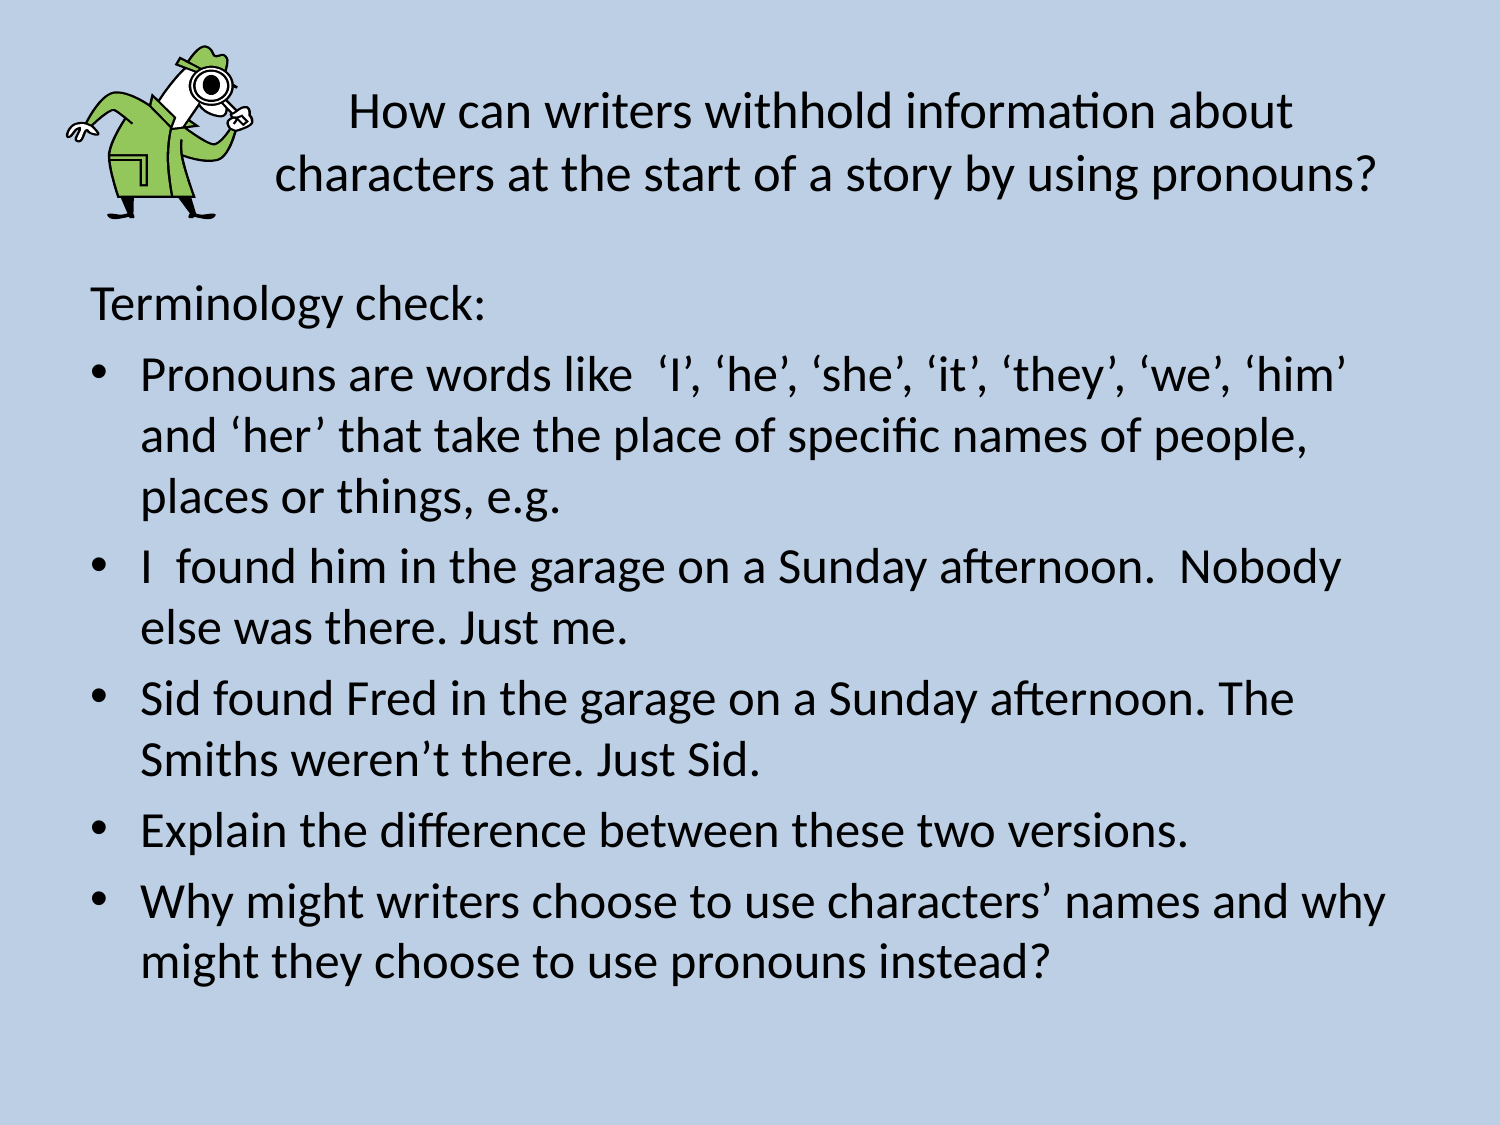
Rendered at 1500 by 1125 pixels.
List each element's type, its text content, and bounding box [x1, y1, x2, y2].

list Terminology check: Pronouns are words like ‘I’, ‘he’, ‘she’, ‘it’, ‘they’, ‘we’, ‘him’ and ‘her’ that take the place of specific names of people, places or things, e.g. I found him in the garage on a Sunday afternoon. Nobody else was there. Just me. Sid found Fred in the garage on a Sunday afternoon. The Smiths weren’t there. Just Sid. Explain the difference between these two versions. Why might writers choose to use characters’ names and why might they choose to use pronouns instead? [75, 262, 1425, 1005]
title How can writers withhold information about characters at the start of a story by using pronouns? [76, 45, 1425, 233]
picture [64, 42, 255, 221]
